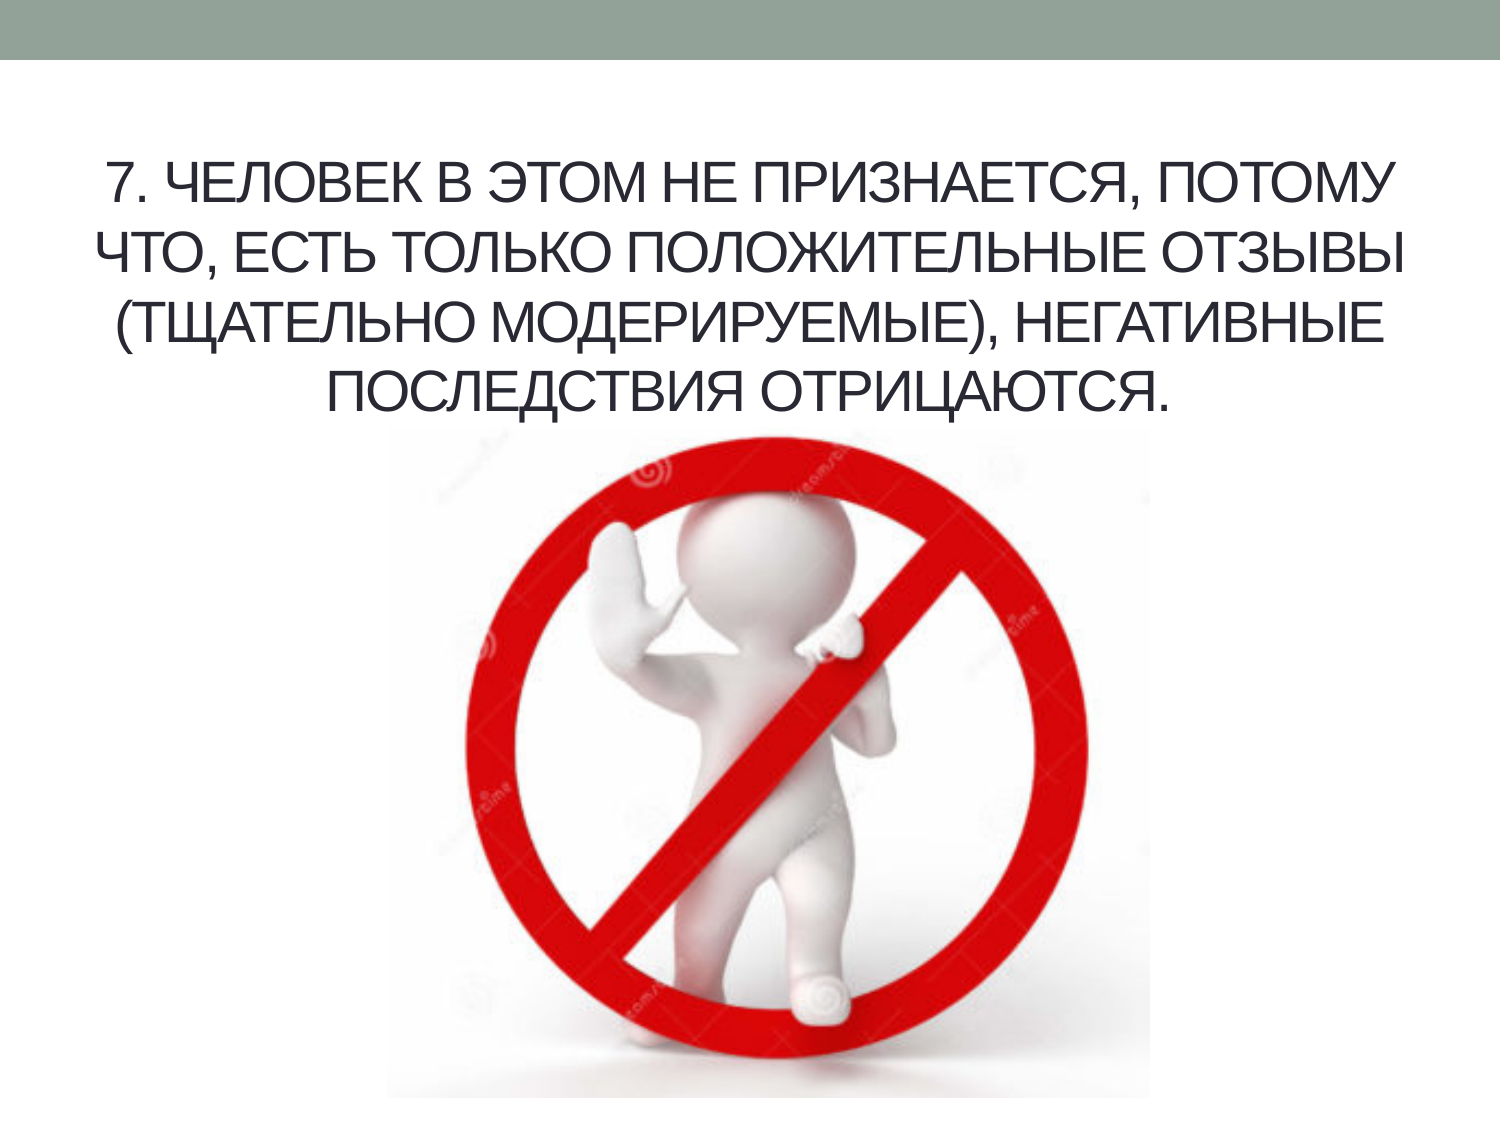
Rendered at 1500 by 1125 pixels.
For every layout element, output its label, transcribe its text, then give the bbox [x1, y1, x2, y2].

title 7. ЧЕЛОВЕК В ЭТОМ НЕ ПРИЗНАЕТСЯ, ПОТОМУ ЧТО, ЕСТЬ ТОЛЬКО ПОЛОЖИТЕЛЬНЫЕ ОТЗЫВЫ (ТЩАТЕЛЬНО МОДЕРИРУЕМЫЕ), НЕГАТИВНЫЕ ПОСЛЕДСТВИЯ ОТРИЦАЮТСЯ. [75, 87, 1424, 480]
picture [387, 426, 1151, 1098]
